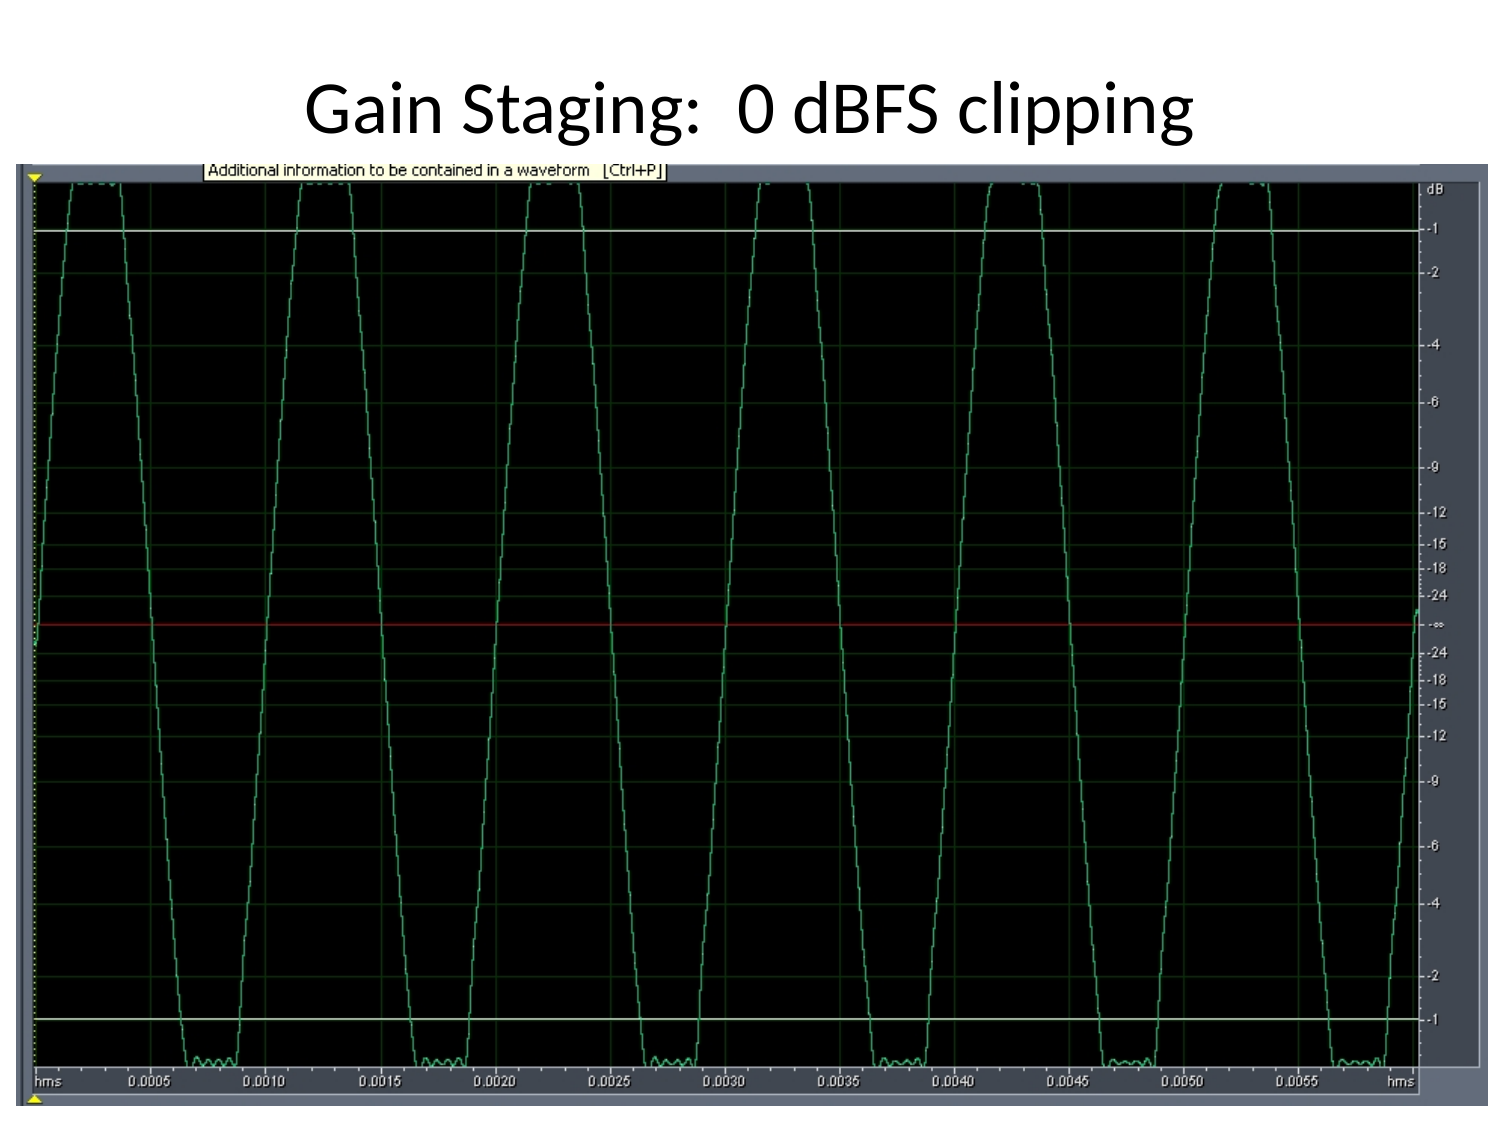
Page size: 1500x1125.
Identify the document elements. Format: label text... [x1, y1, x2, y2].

title Gain Staging: 0 dBFS clipping [75, 45, 1425, 163]
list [16, 164, 1488, 1106]
